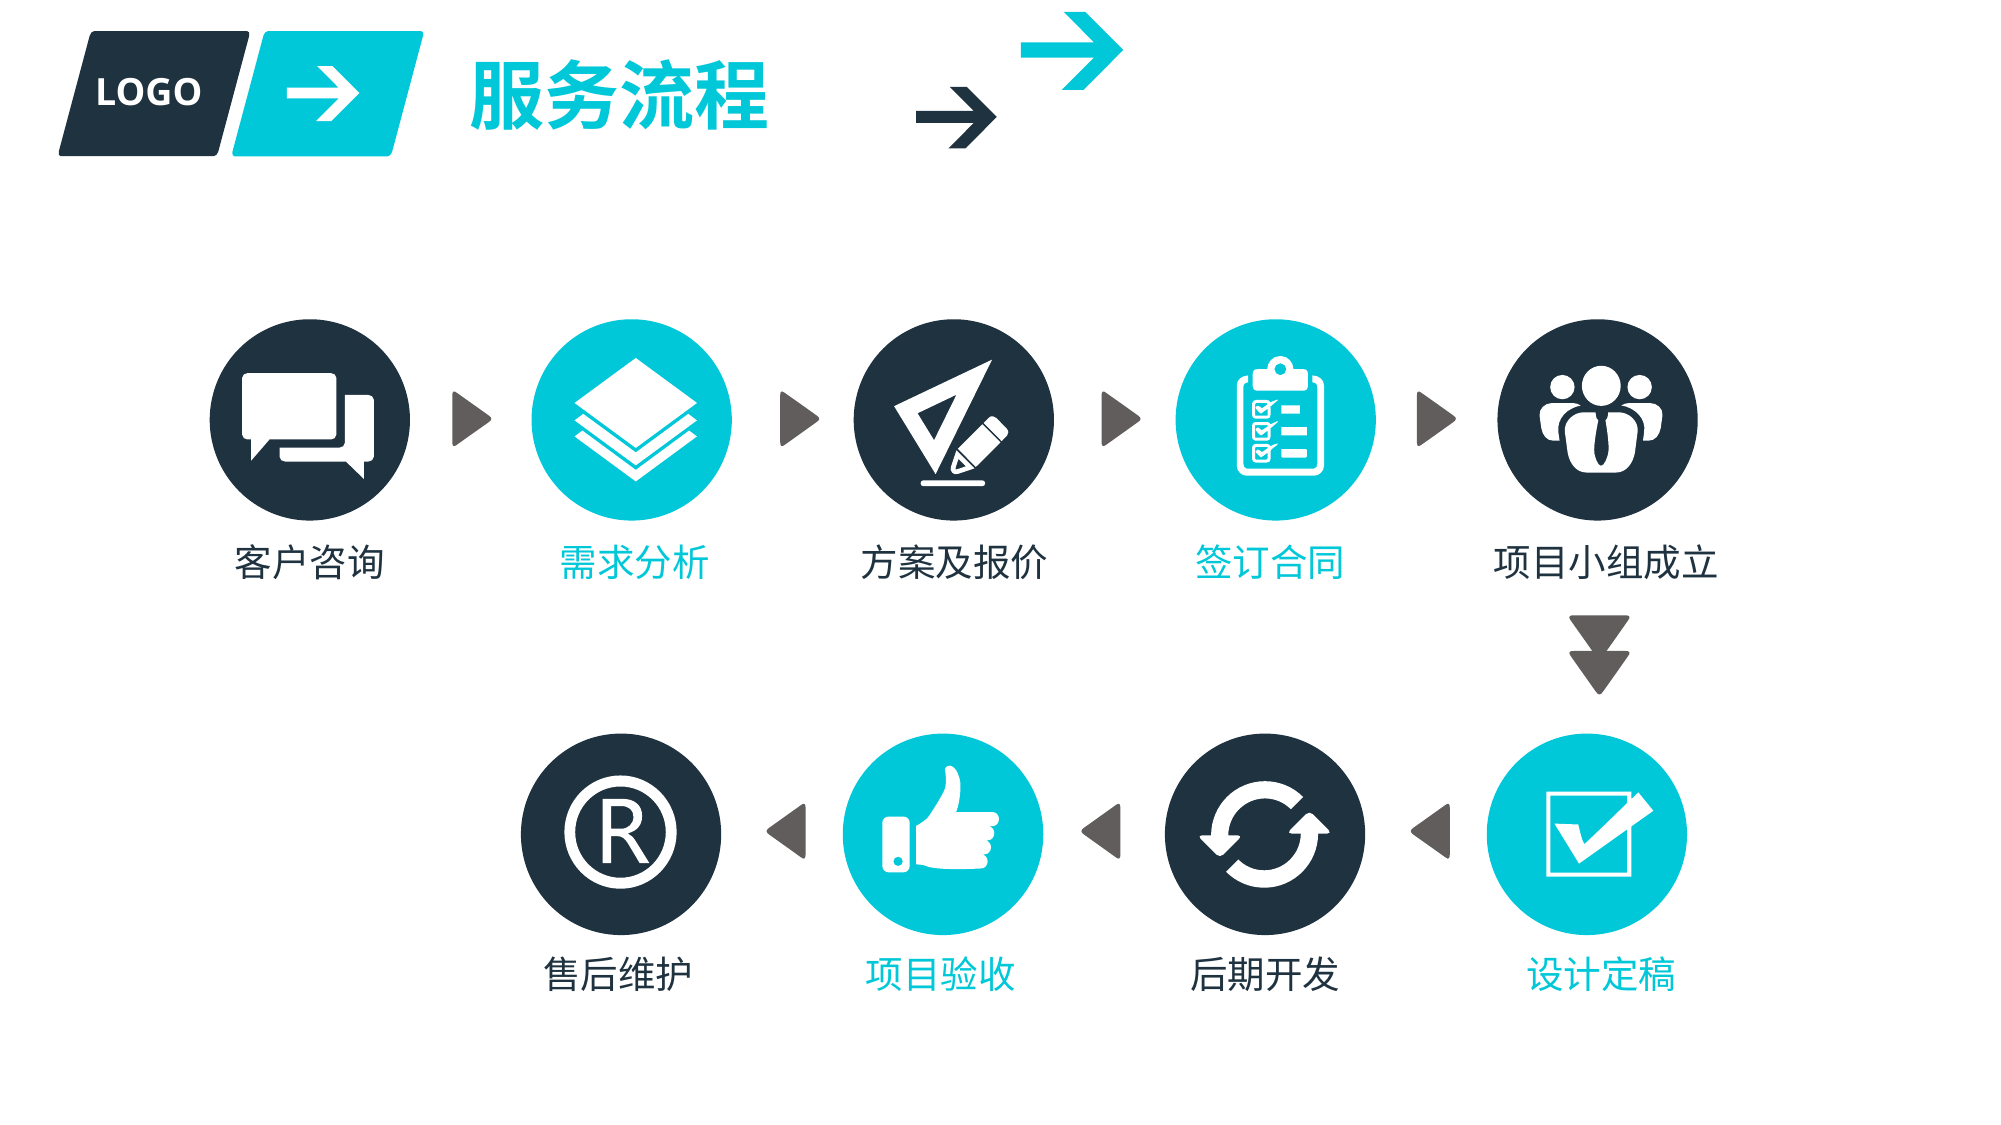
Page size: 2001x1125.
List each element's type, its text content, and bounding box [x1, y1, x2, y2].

text_box 方案及报价 [831, 531, 1079, 591]
text_box [1236, 375, 1325, 476]
text_box [1081, 803, 1121, 859]
text_box [531, 319, 732, 521]
text_box 服务流程 [454, 41, 1074, 147]
text_box 项目小组成立 [1443, 531, 1769, 591]
text_box [574, 357, 697, 448]
text_box [1175, 319, 1376, 521]
text_box [1164, 733, 1366, 936]
text_box [520, 733, 722, 936]
text_box [1486, 733, 1688, 936]
text_box [853, 319, 1054, 521]
text_box [1581, 365, 1621, 406]
text_box [882, 816, 910, 873]
text_box 签订合同 [1159, 531, 1382, 591]
text_box [1020, 11, 1124, 90]
text_box [564, 775, 677, 889]
text_box [916, 765, 999, 870]
text_box [1410, 803, 1450, 859]
text_box [1252, 356, 1308, 391]
text_box [1539, 403, 1581, 441]
text_box [1627, 374, 1652, 400]
text_box [574, 413, 697, 466]
text_box [920, 480, 986, 487]
text_box 售后维护 [515, 943, 721, 1003]
text_box [452, 391, 492, 447]
text_box 设计定稿 [1498, 943, 1704, 1003]
text_box [1497, 319, 1698, 521]
text_box [1416, 391, 1456, 447]
text_box [209, 319, 410, 521]
text_box [916, 86, 997, 149]
text_box [1564, 412, 1638, 473]
text_box [1550, 374, 1575, 400]
text_box [1199, 781, 1304, 857]
text_box [1569, 650, 1630, 695]
text_box [242, 373, 337, 461]
text_box 需求分析 [523, 531, 746, 591]
text_box [950, 416, 1009, 475]
text_box [1621, 403, 1663, 441]
text_box 客户咨询 [199, 531, 421, 591]
text_box [279, 394, 374, 479]
text_box [1101, 391, 1141, 447]
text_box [58, 31, 424, 157]
text_box [574, 430, 697, 482]
text_box [766, 803, 806, 859]
text_box [842, 733, 1044, 936]
text_box 后期开发 [1162, 943, 1368, 1003]
text_box [1226, 812, 1330, 888]
text_box [780, 391, 820, 447]
text_box [894, 359, 993, 475]
text_box [1569, 615, 1630, 659]
text_box 项目验收 [838, 943, 1043, 1003]
text_box [1546, 791, 1654, 877]
